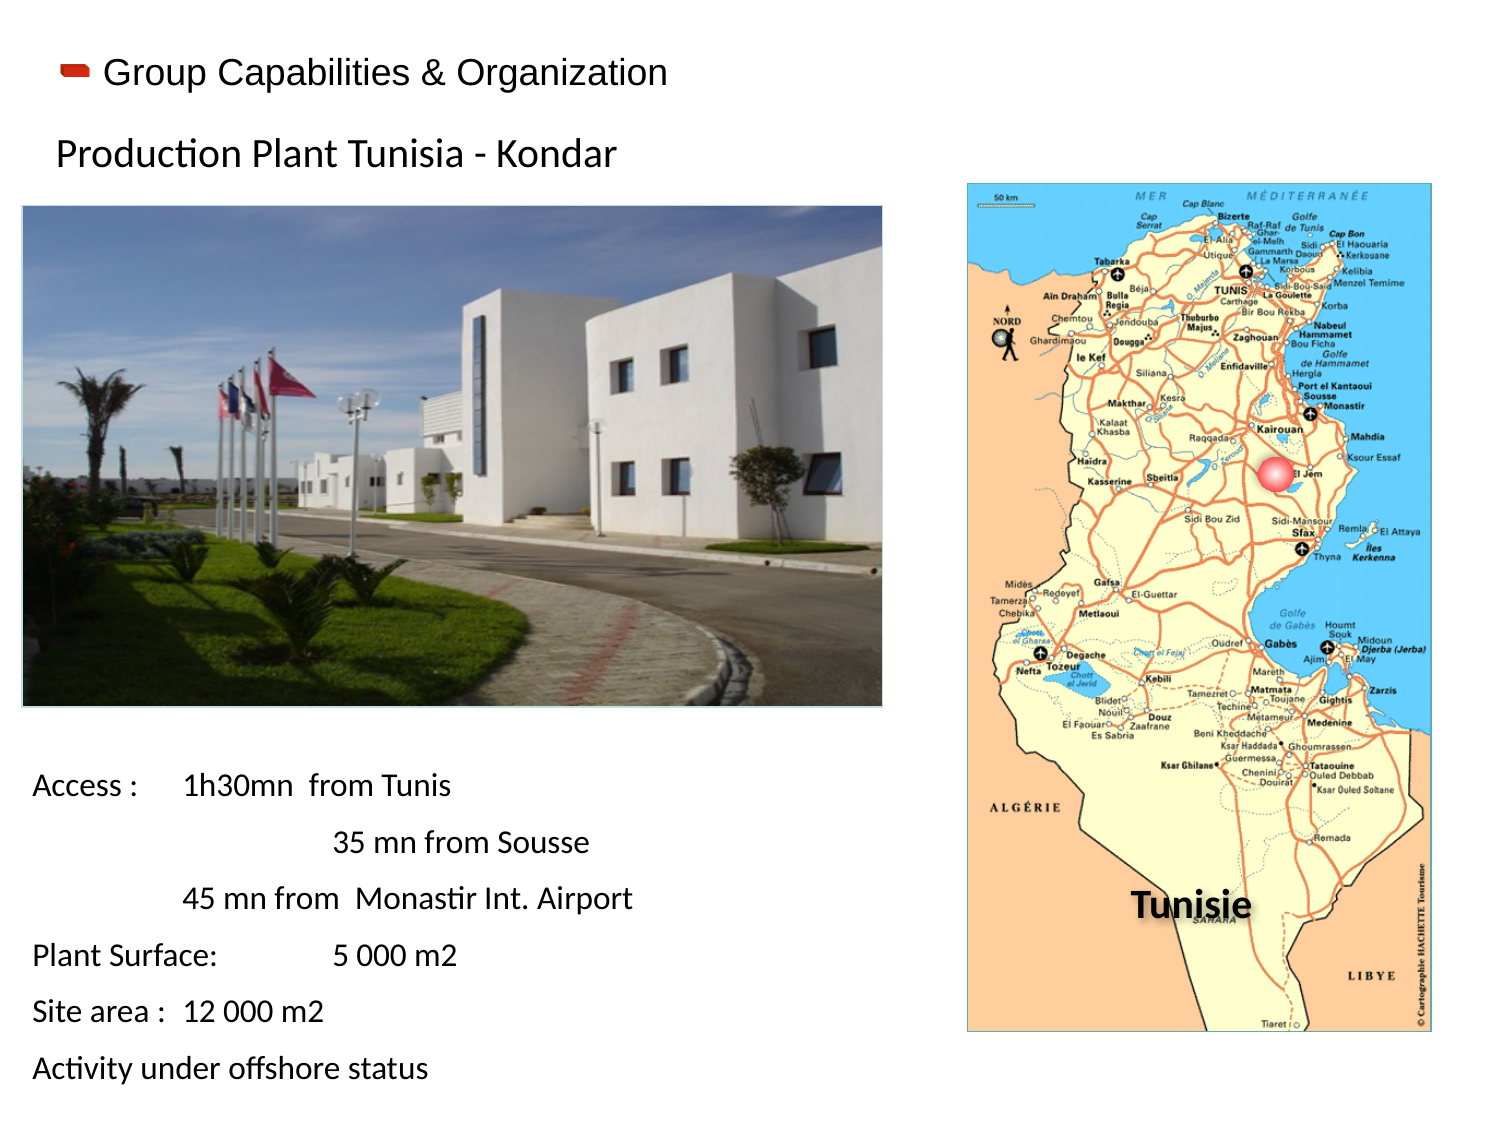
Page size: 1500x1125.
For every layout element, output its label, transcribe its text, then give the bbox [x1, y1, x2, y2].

text_box Access : 1h30mn from Tunis 35 mn from Sousse 45 mn from Monastir Int. Airport Plant Surface: 5 000 m2 Site area : 12 000 m2 Activity under offshore status [17, 755, 765, 1094]
picture [967, 184, 1431, 1032]
text_box Production Plant Tunisia - Kondar [41, 118, 634, 184]
picture [22, 206, 882, 707]
text_box Group Capabilities & Organization [44, 40, 1072, 101]
picture [58, 61, 93, 80]
